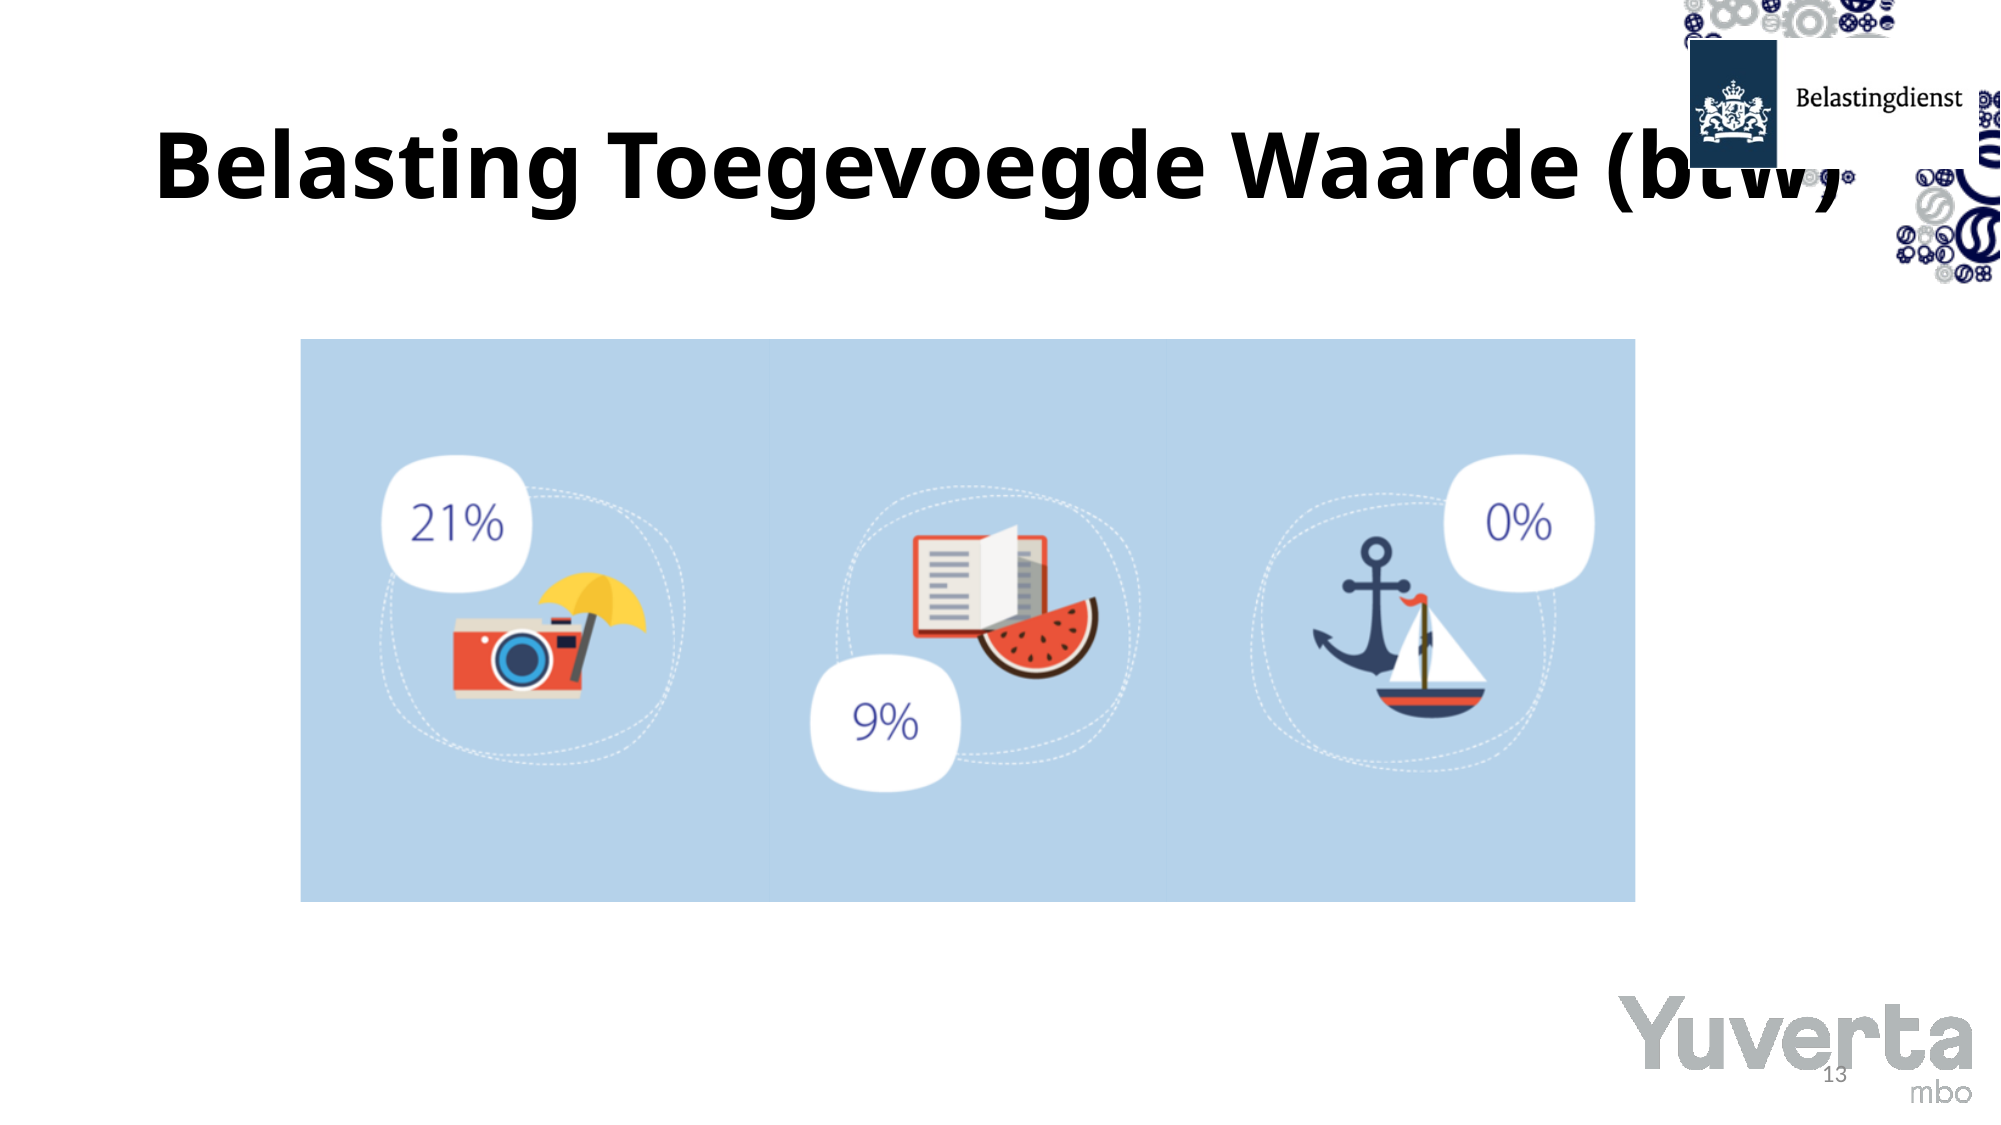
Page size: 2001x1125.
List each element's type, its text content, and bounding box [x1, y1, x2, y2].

title Belasting Toegevoegde Waarde (btw) [137, 59, 1863, 278]
picture [0, 0, 2000, 1125]
slide_number 13 [1412, 1042, 1863, 1103]
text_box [300, 339, 1636, 902]
